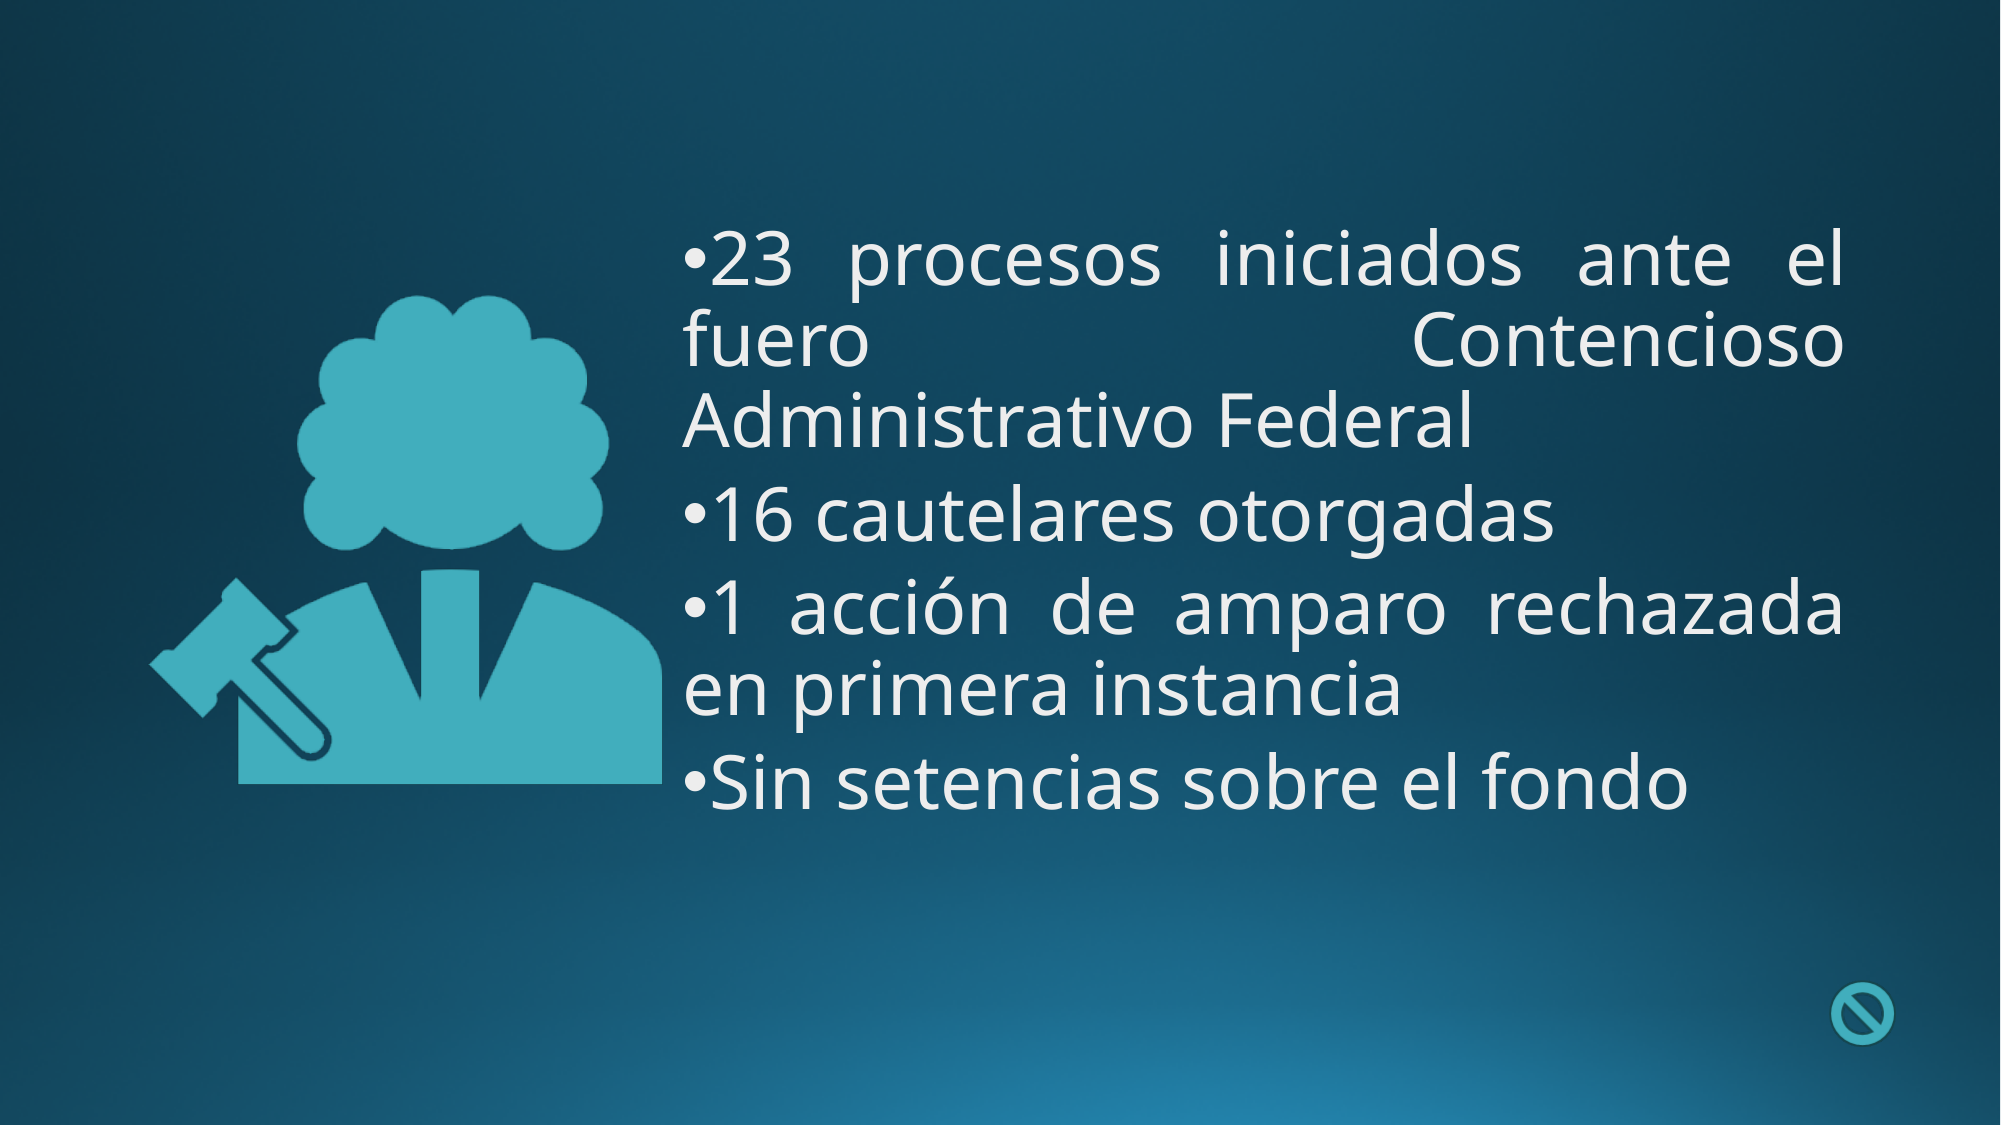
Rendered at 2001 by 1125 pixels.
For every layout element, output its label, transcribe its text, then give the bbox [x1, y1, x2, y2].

text_box 23 procesos iniciados ante el fuero Contencioso Administrativo Federal 16 cautelares otorgadas 1 acción de amparo rechazada en primera instancia Sin setencias sobre el fondo [667, 213, 1863, 1014]
picture [0, 0, 2001, 1125]
